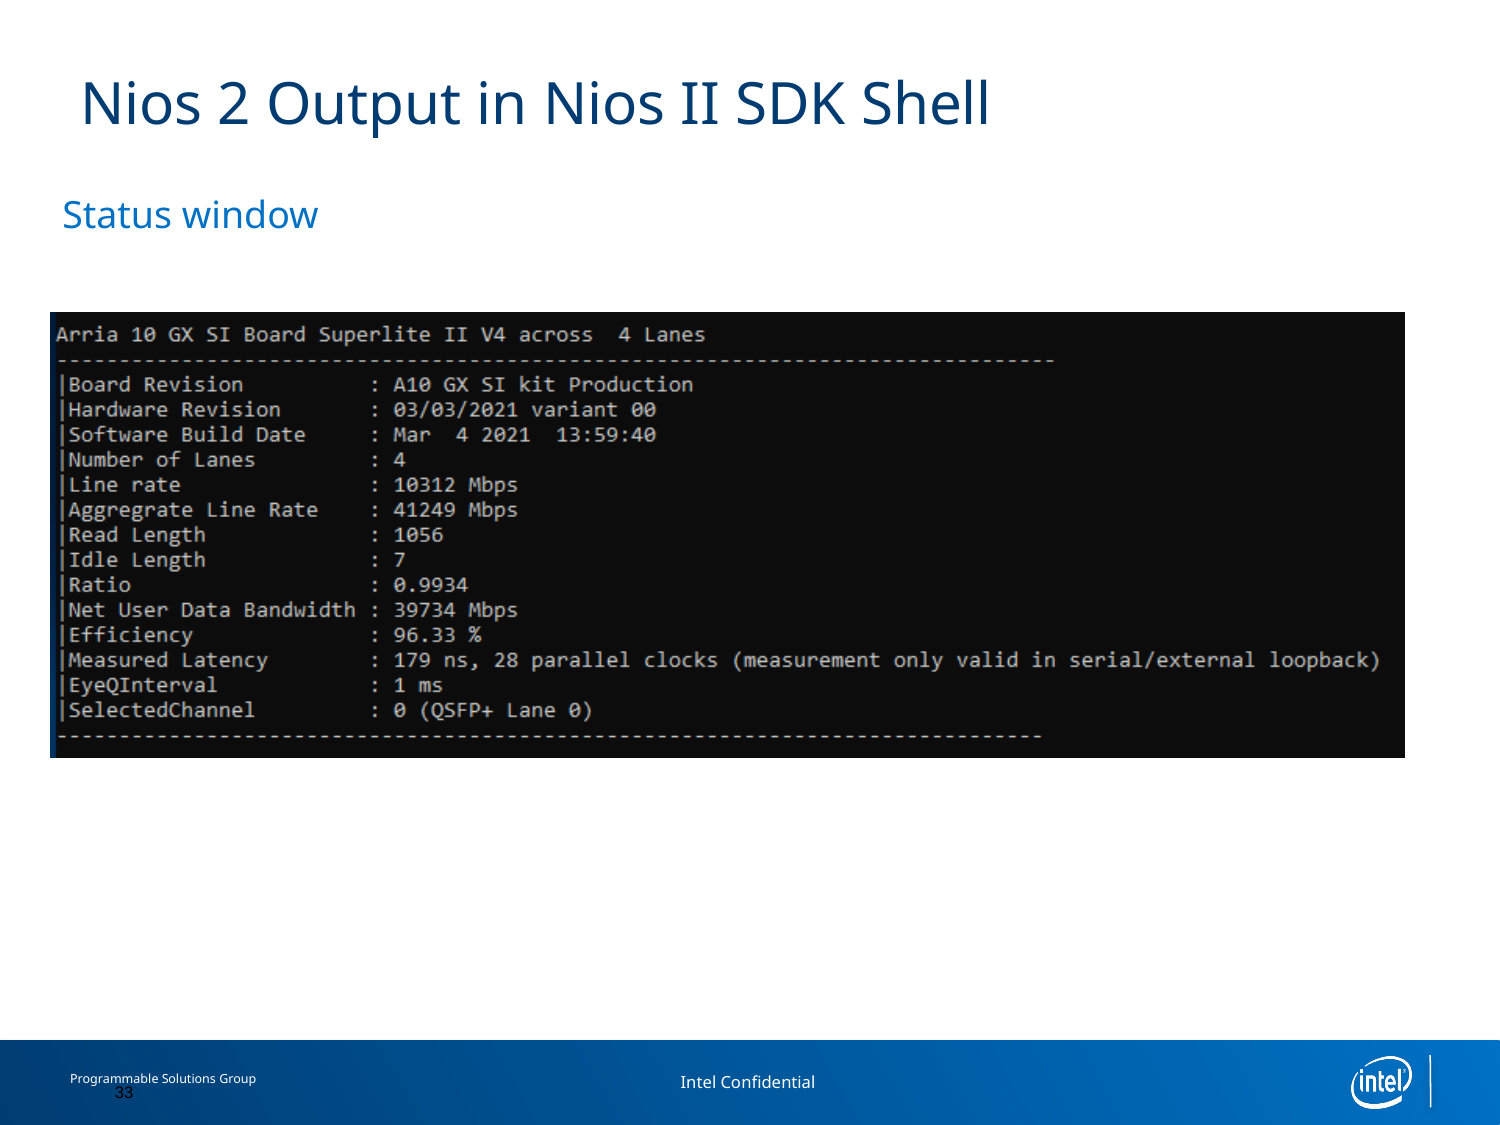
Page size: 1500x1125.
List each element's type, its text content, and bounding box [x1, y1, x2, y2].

list Status window [62, 200, 1350, 310]
list Status window [62, 766, 1350, 1075]
title Nios 2 Output in Nios II SDK Shell [80, 65, 1200, 194]
picture [1351, 1056, 1412, 1109]
picture [49, 312, 1405, 758]
slide_number 33 [19, 1069, 134, 1116]
